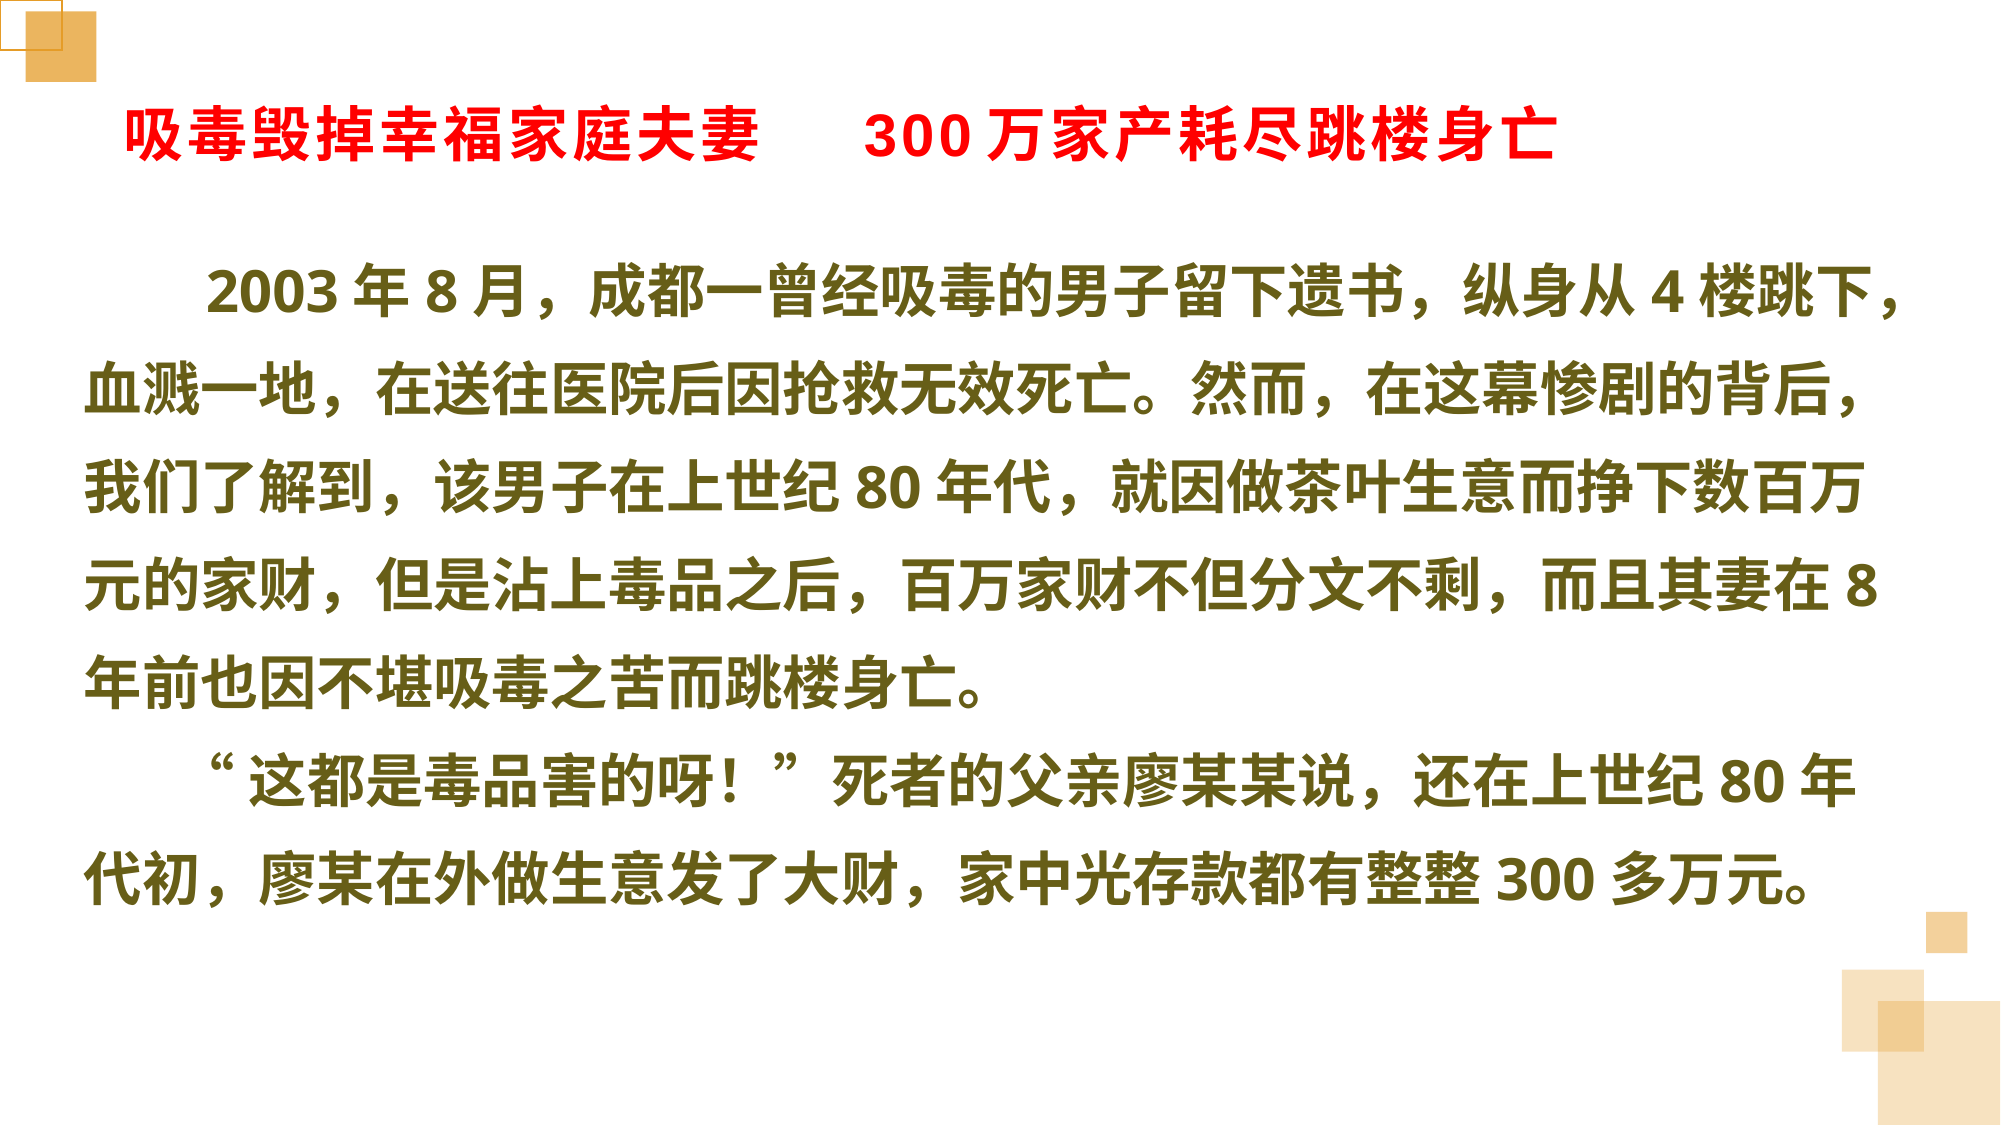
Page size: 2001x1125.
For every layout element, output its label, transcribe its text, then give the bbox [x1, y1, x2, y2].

list 2003年8月，成都一曾经吸毒的男子留下遗书，纵身从4楼跳下，血溅一地，在送往医院后因抢救无效死亡。然而，在这幕惨剧的背后，我们了解到，该男子在上世纪80年代，就因做茶叶生意而挣下数百万元的家财，但是沾上毒品之后，百万家财不但分文不剩，而且其妻在8年前也因不堪吸毒之苦而跳楼身亡。 “这都是毒品害的呀！”死者的父亲廖某某说，还在上世纪80年代初，廖某在外做生意发了大财，家中光存款都有整整300多万元。 [68, 218, 1931, 1009]
title 吸毒毁掉幸福家庭夫妻 300万家产耗尽跳楼身亡 [108, 88, 1931, 178]
